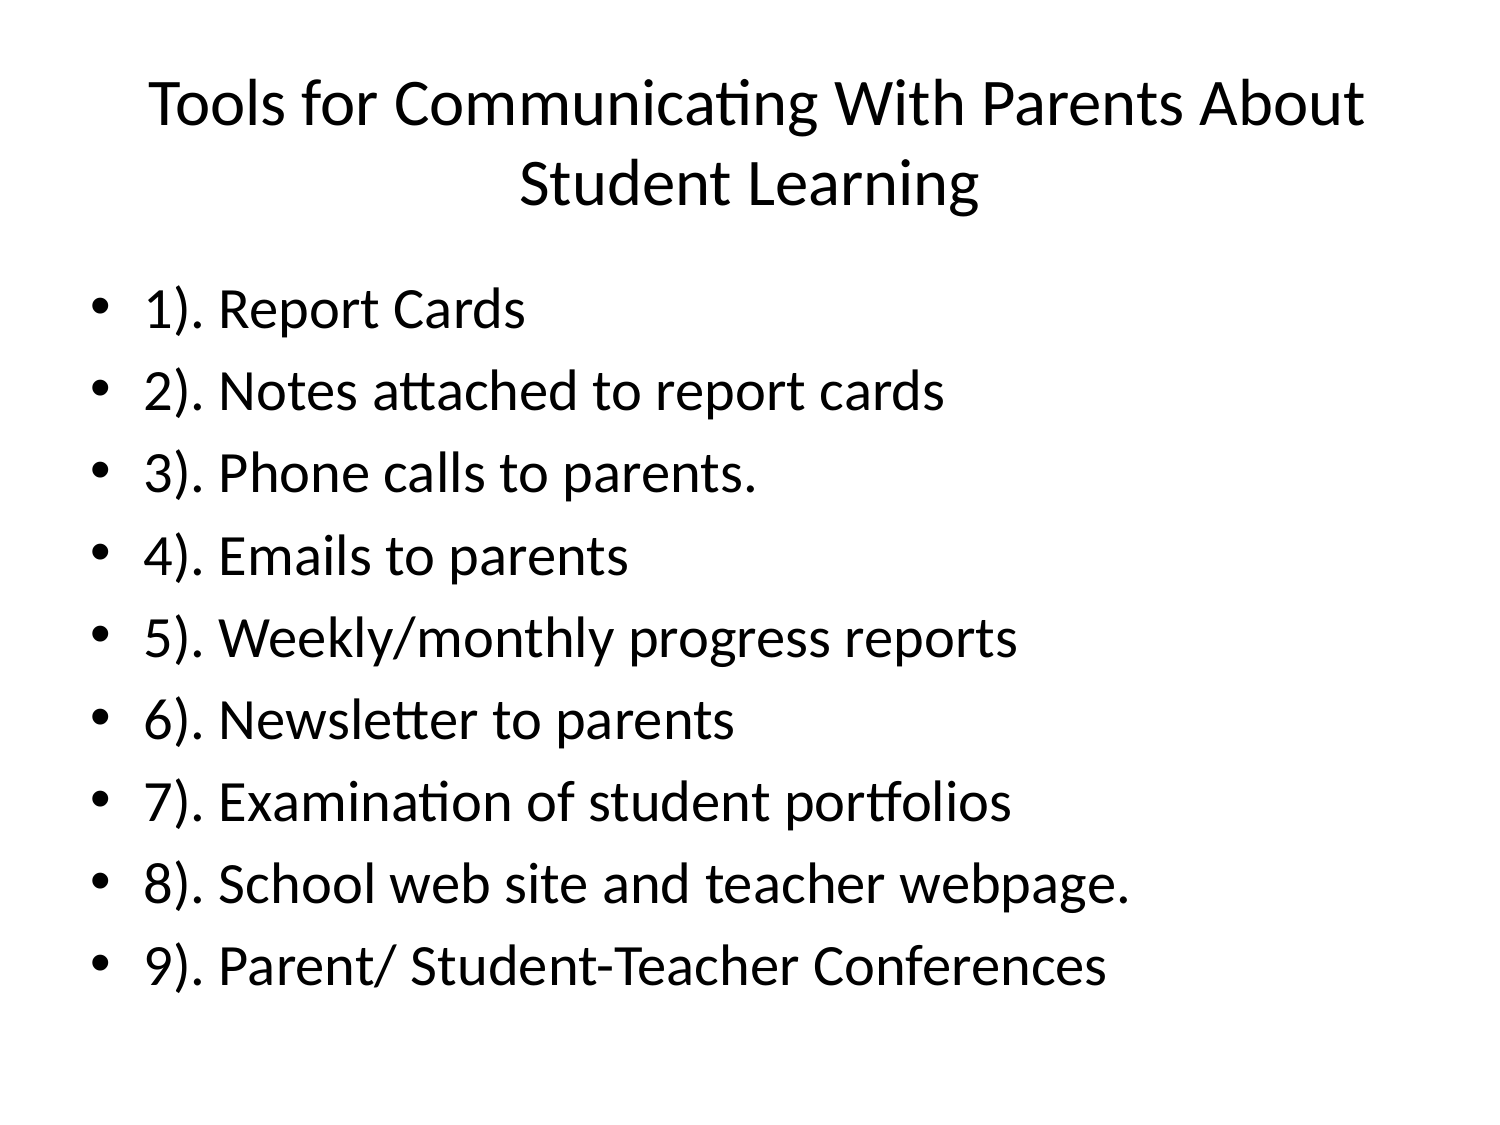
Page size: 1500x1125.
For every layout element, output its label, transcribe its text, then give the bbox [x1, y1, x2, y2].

list 1). Report Cards 2). Notes attached to report cards 3). Phone calls to parents. 4). Emails to parents 5). Weekly/monthly progress reports 6). Newsletter to parents 7). Examination of student portfolios 8). School web site and teacher webpage. 9). Parent/ Student-Teacher Conferences [75, 262, 1425, 1005]
title Tools for Communicating With Parents About Student Learning [75, 45, 1425, 233]
